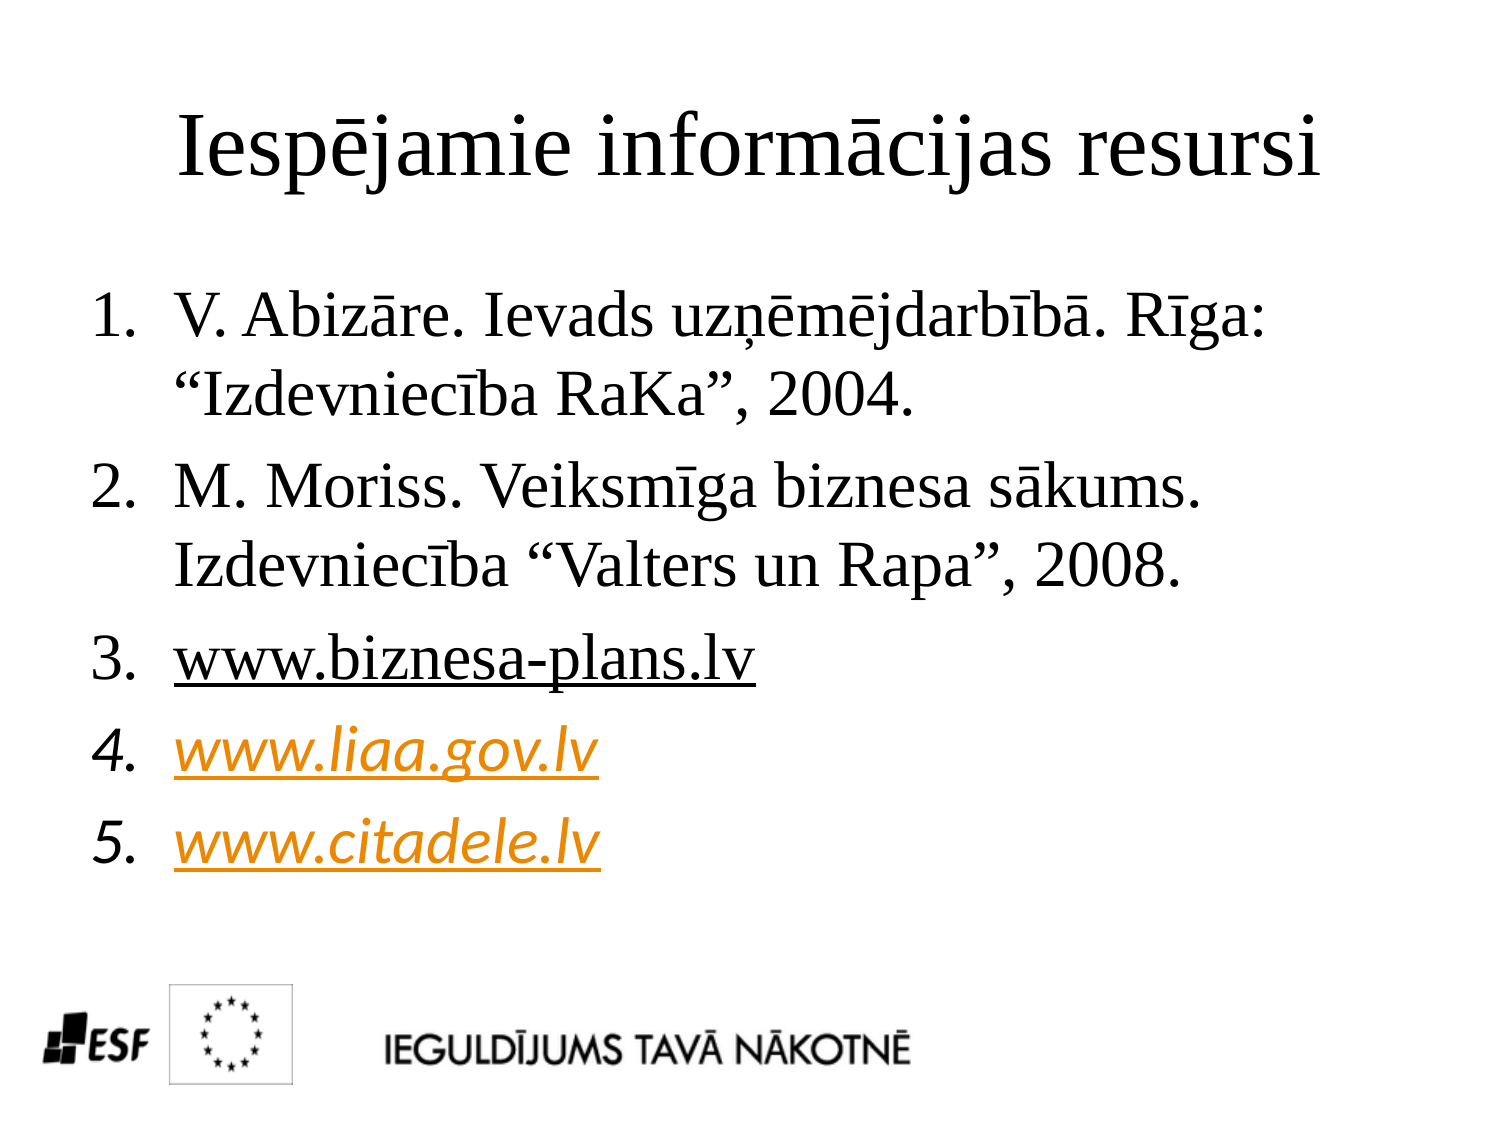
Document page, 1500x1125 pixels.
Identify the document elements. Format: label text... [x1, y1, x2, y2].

picture [374, 1019, 922, 1083]
picture [23, 984, 294, 1085]
list V. Abizāre. Ievads uzņēmējdarbībā. Rīga: “Izdevniecība RaKa”, 2004. M. Moriss. Veiksmīga biznesa sākums. Izdevniecība “Valters un Rapa”, 2008. www.biznesa-plans.lv www.liaa.gov.lv www.citadele.lv [75, 262, 1425, 891]
title Iespējamie informācijas resursi [75, 45, 1425, 233]
